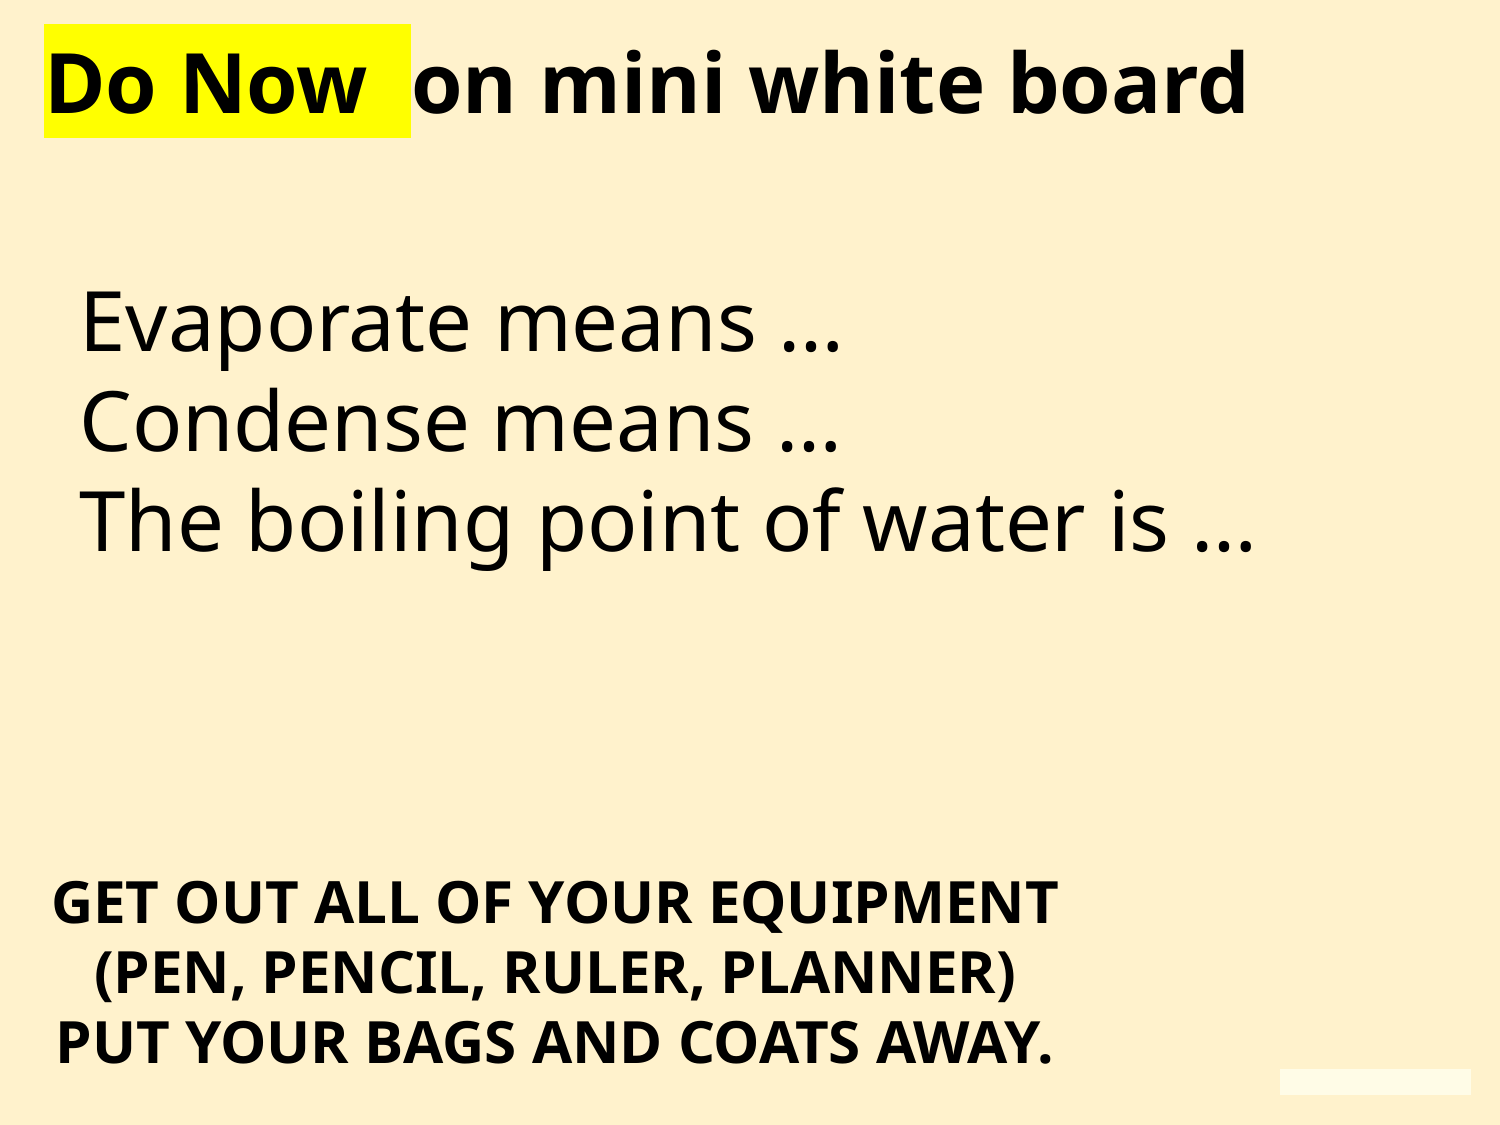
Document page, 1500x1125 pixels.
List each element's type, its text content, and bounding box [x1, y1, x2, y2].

text_box Evaporate means … Condense means … The boiling point of water is … [64, 160, 1400, 576]
text_box GET OUT ALL OF YOUR EQUIPMENT (PEN, PENCIL, RULER, PLANNER) PUT YOUR BAGS AND COATS AWAY. [0, 857, 1140, 1083]
text_box [1280, 1069, 1471, 1095]
title Do Now on mini white board [29, 0, 1324, 173]
